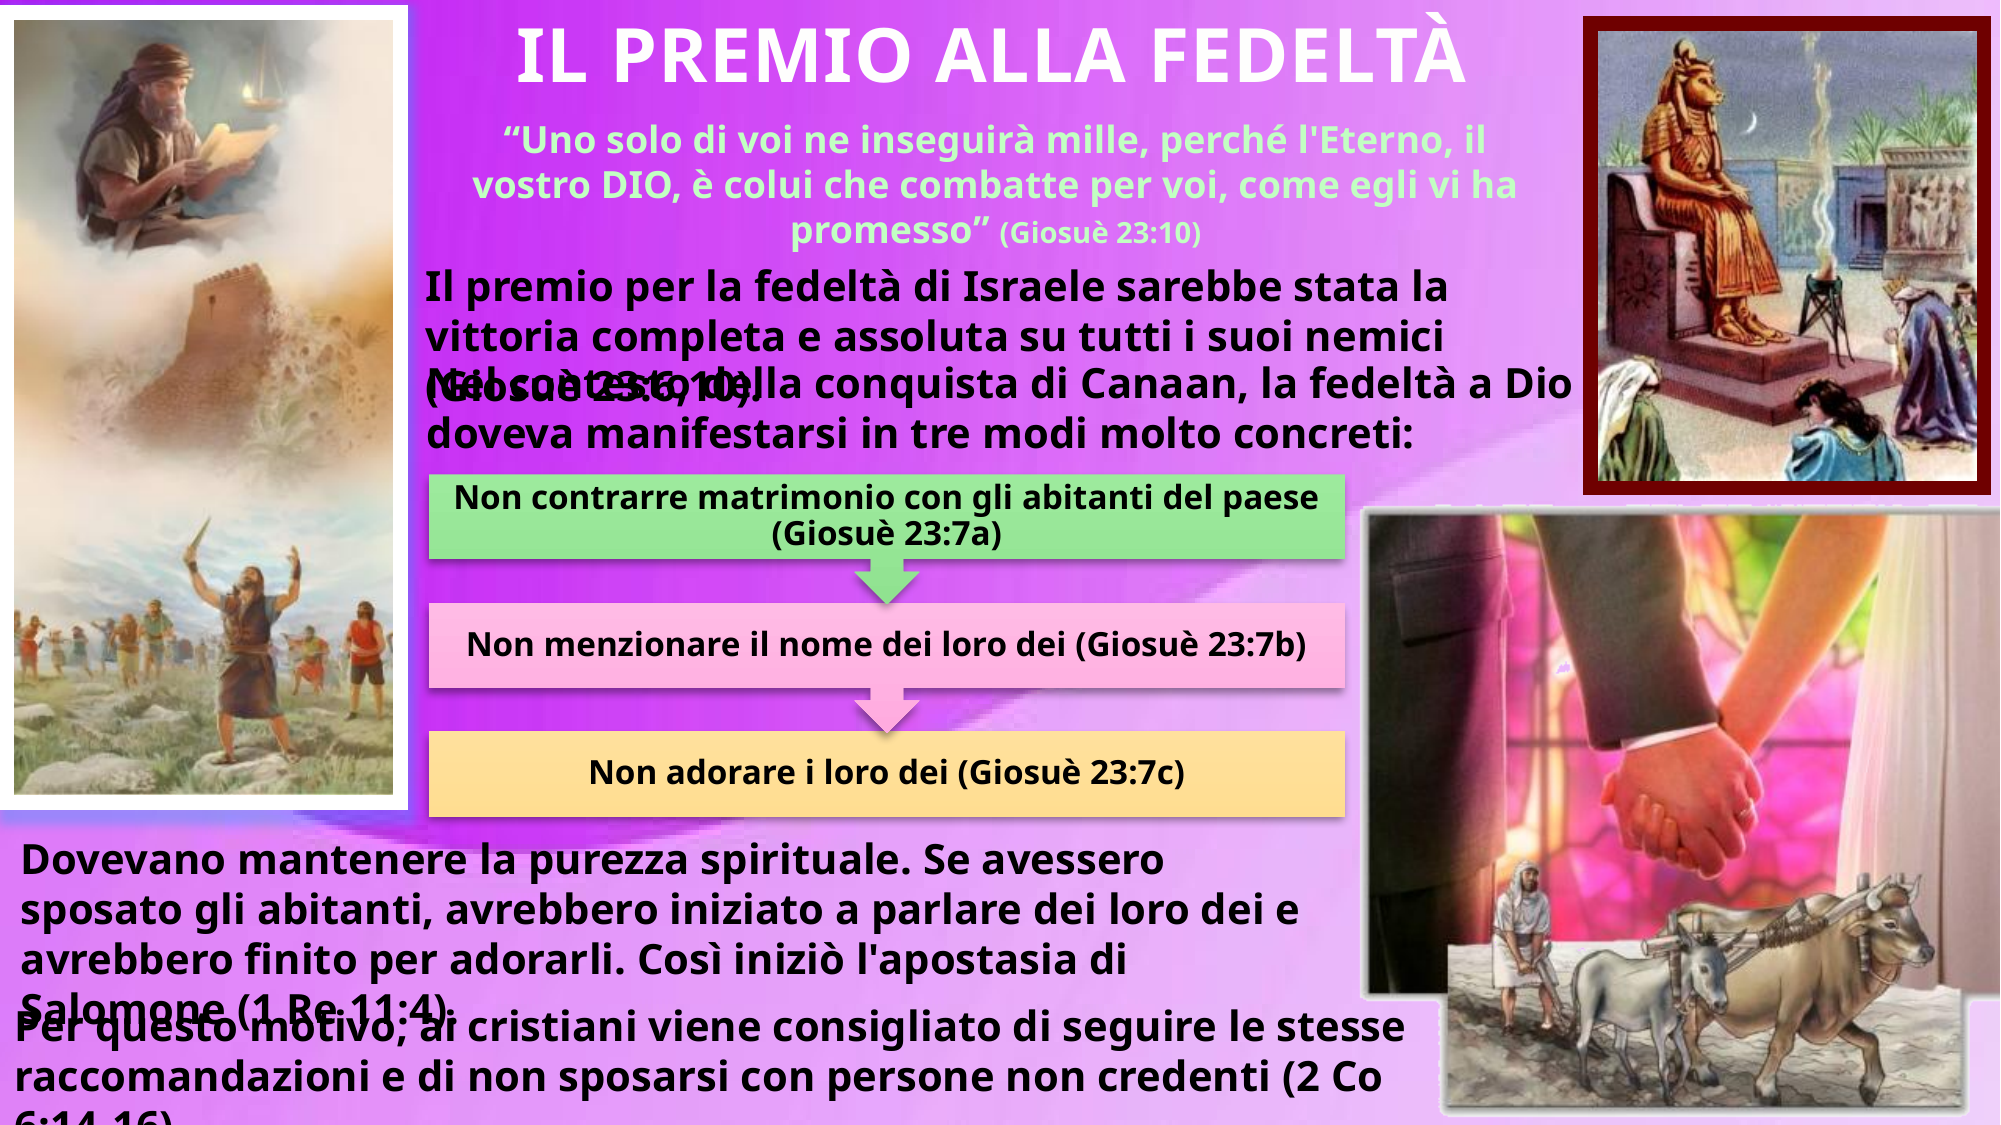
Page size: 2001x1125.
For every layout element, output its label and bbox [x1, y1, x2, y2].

text_box [428, 473, 1346, 817]
picture [0, 0, 2000, 1125]
